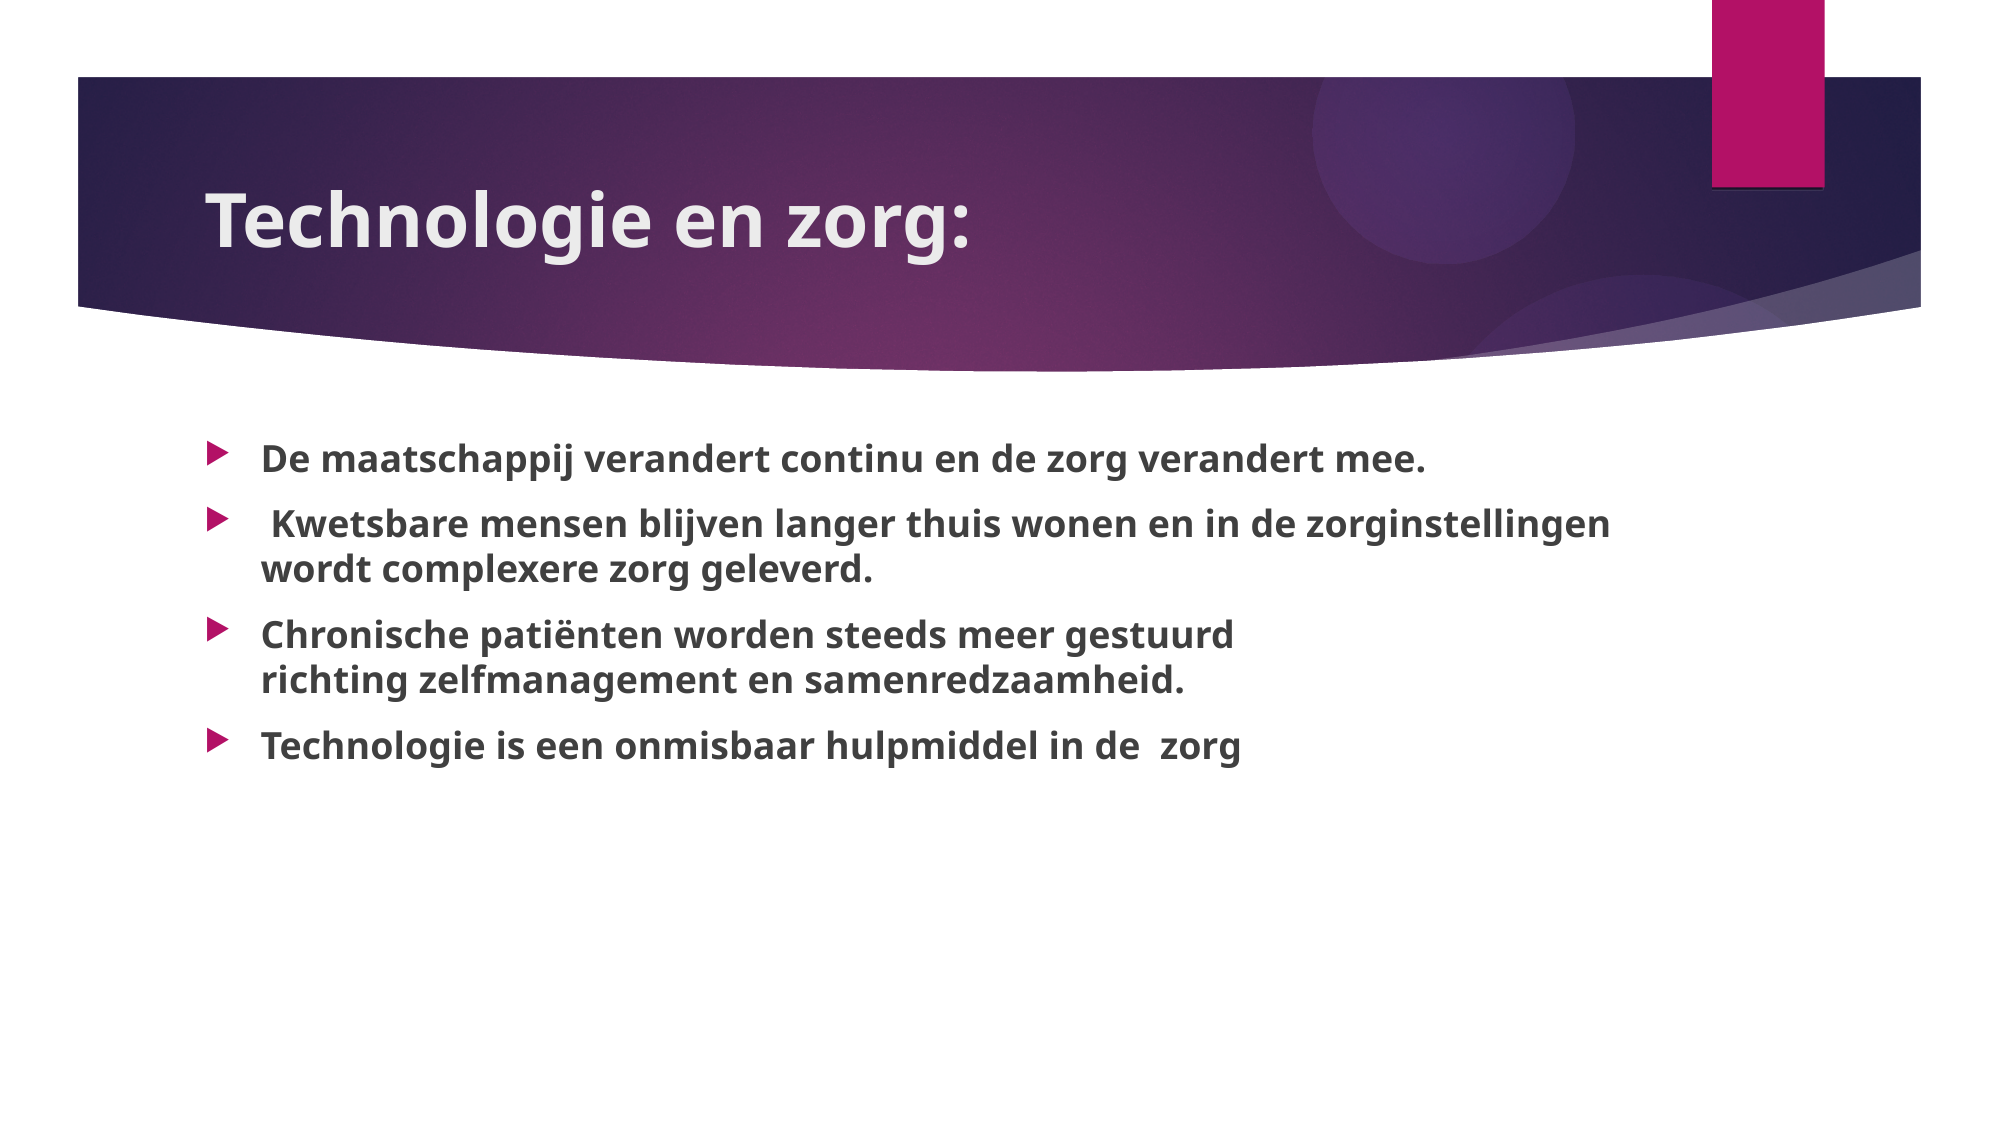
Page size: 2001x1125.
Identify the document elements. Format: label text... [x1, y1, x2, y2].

title Technologie en zorg: [189, 159, 1627, 276]
picture [79, 78, 1920, 371]
list De maatschappij verandert continu en de zorg verandert mee. Kwetsbare mensen blijven langer thuis wonen en in de zorginstellingen wordt complexere zorg geleverd. Chronische patiënten worden steeds meer gestuurd richting zelfmanagement en samenredzaamheid. Technologie is een onmisbaar hulpmiddel in de zorg [189, 427, 1638, 988]
